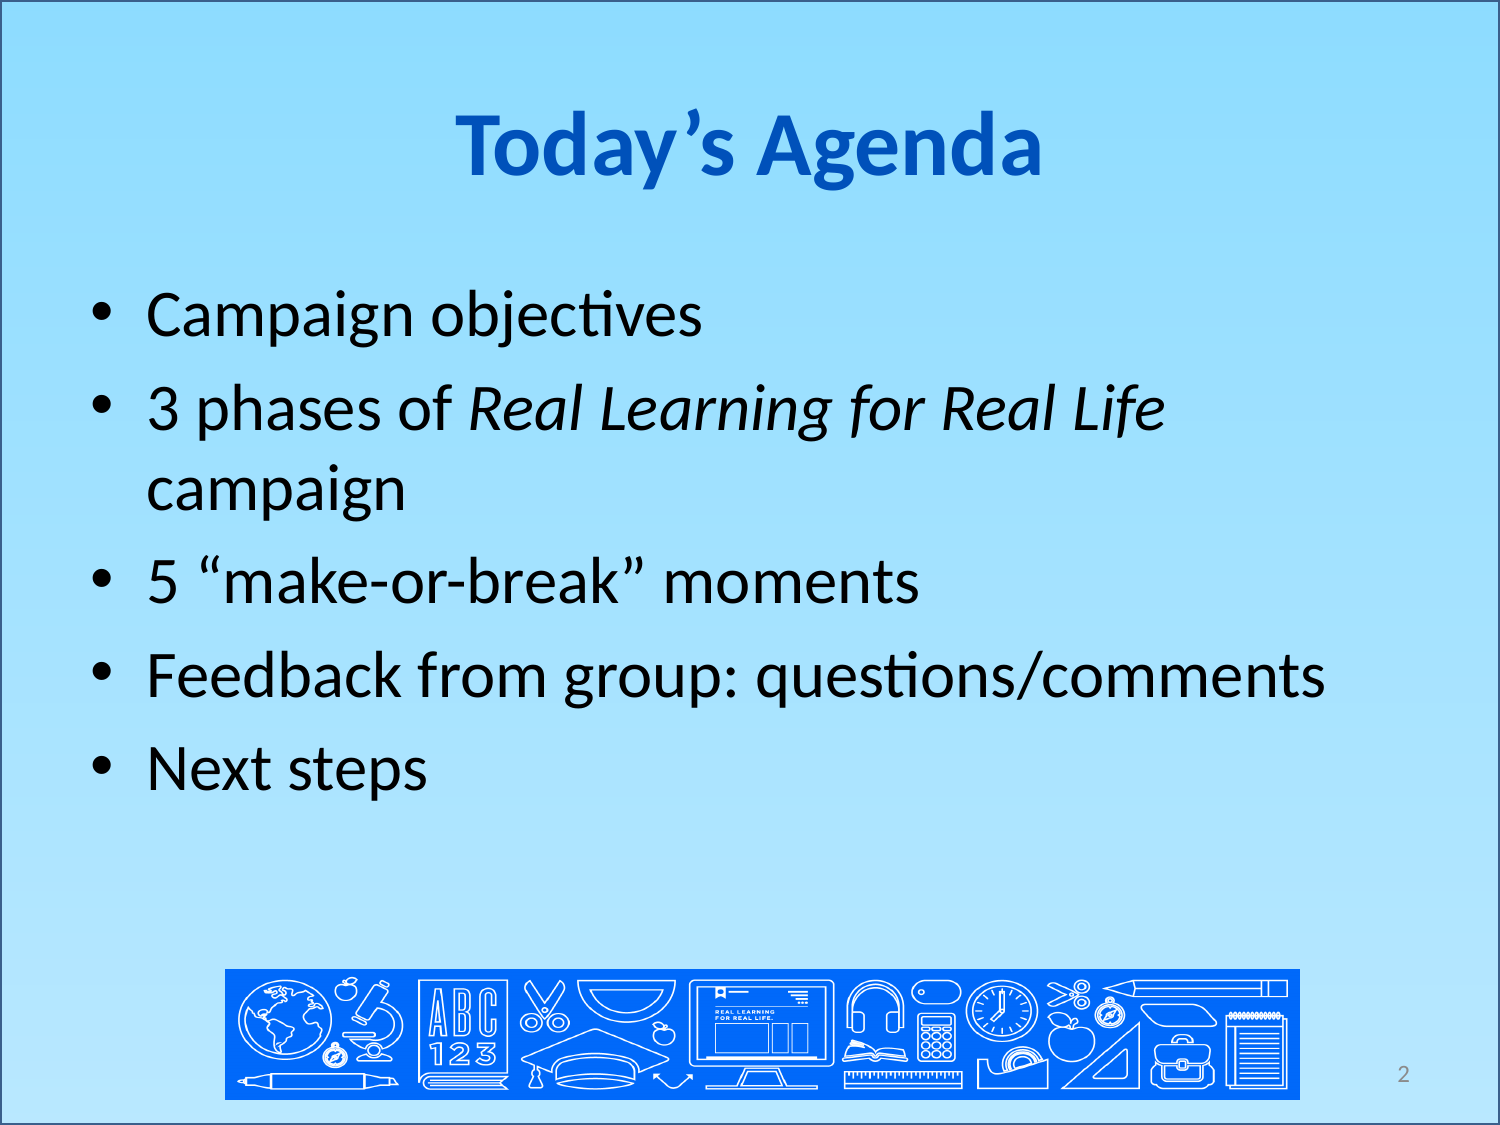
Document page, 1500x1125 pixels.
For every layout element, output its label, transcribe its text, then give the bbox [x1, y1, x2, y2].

picture [225, 969, 1300, 1100]
title Today’s Agenda [75, 45, 1425, 233]
list Campaign objectives 3 phases of Real Learning for Real Life campaign 5 “make-or-break” moments Feedback from group: questions/comments Next steps [75, 262, 1425, 963]
slide_number 2 [1074, 1042, 1425, 1103]
